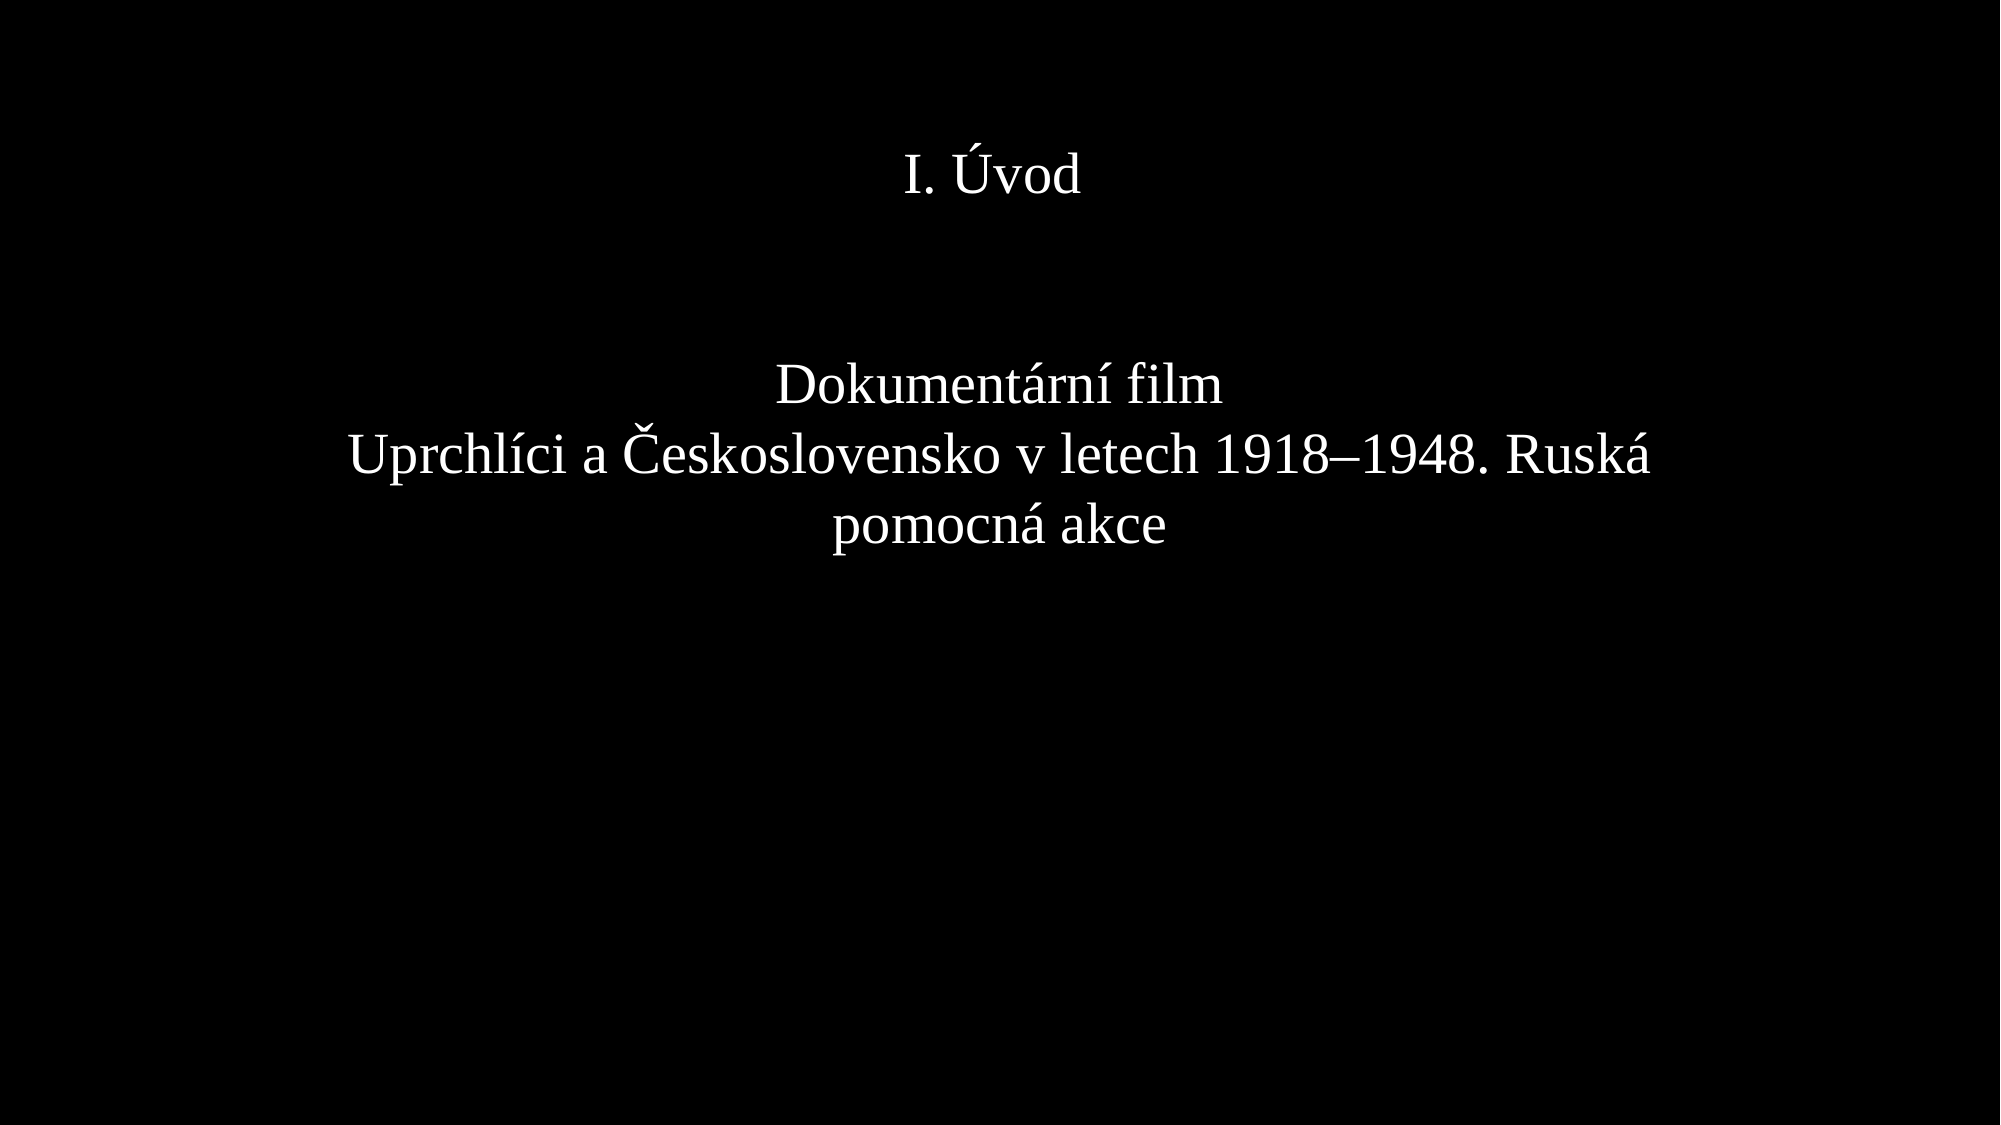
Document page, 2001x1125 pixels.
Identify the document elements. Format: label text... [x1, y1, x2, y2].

text_box I. Úvod Dokumentární film Uprchlíci a Československo v letech 1918–1948. Ruská pomocná akce [285, 127, 1715, 703]
